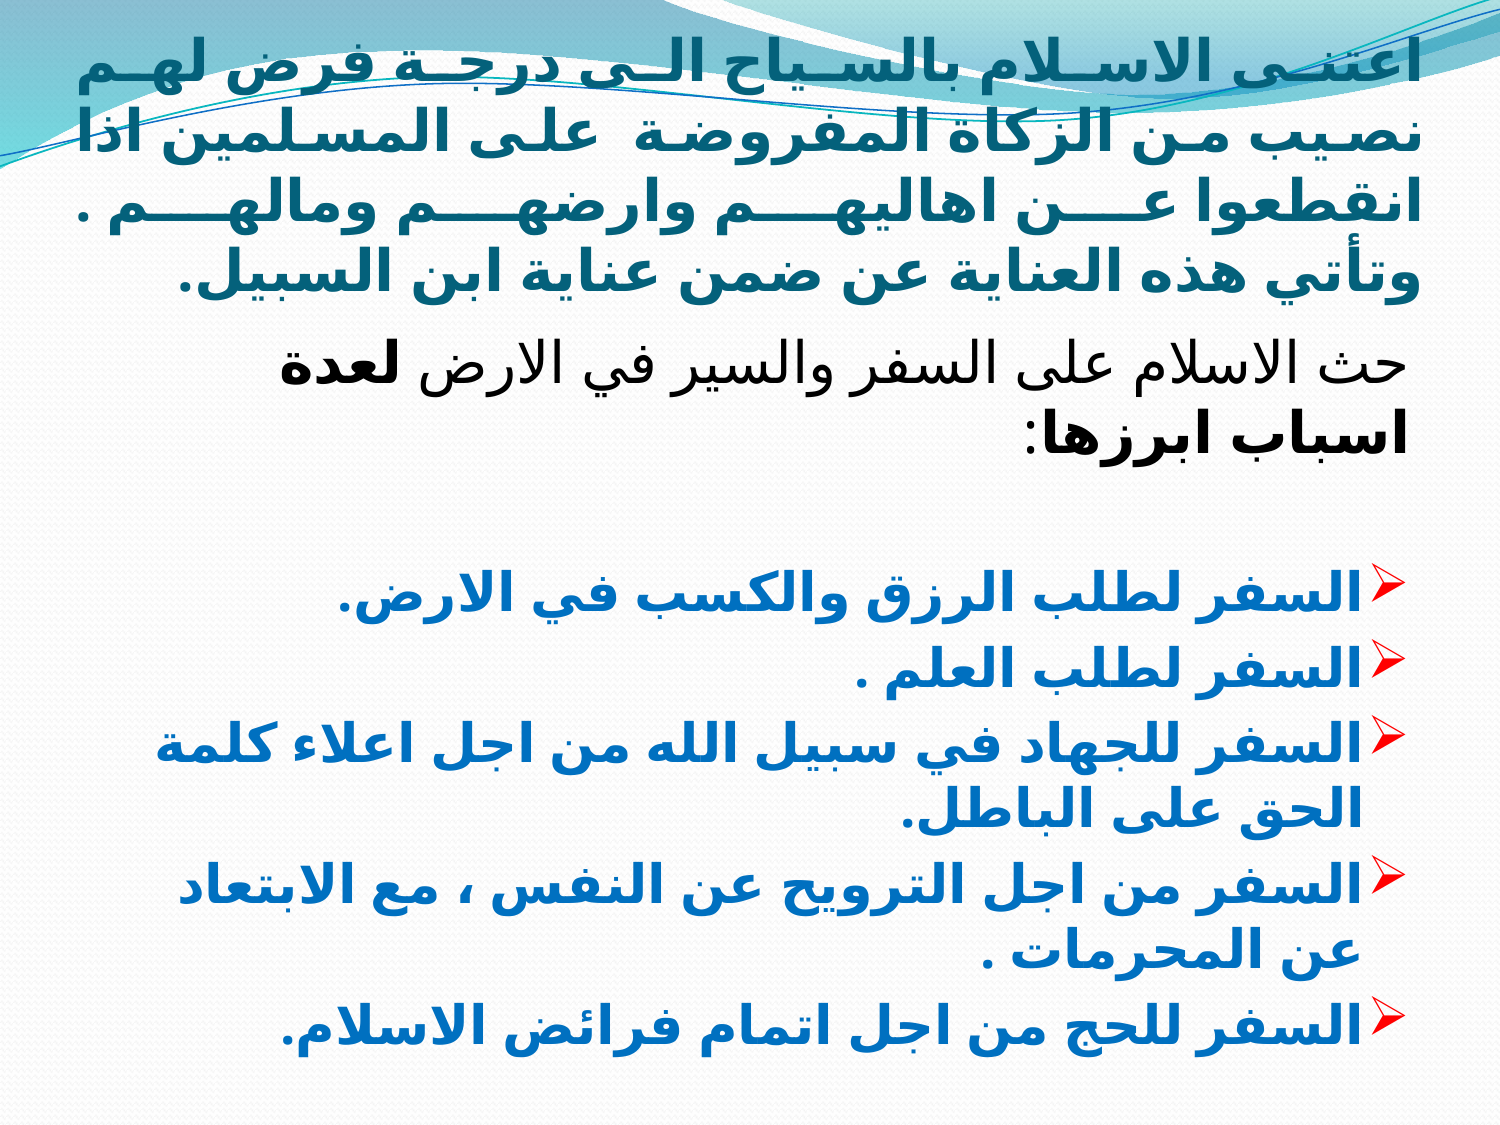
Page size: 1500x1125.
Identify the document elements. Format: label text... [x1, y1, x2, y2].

list حث الاسلام على السفر والسير في الارض لعدة اسباب ابرزها: السفر لطلب الرزق والكسب في الارض. السفر لطلب العلم . السفر للجهاد في سبيل الله من اجل اعلاء كلمة الحق على الباطل. السفر من اجل الترويح عن النفس ، مع الابتعاد عن المحرمات . السفر للحج من اجل اتمام فرائض الاسلام. [75, 317, 1425, 1038]
title اعتنى الاسلام بالسياح الى درجة فرض لهم نصيب من الزكاة المفروضة على المسلمين اذا انقطعوا عن اهاليهم وارضهم ومالهم . وتأتي هذه العناية عن ضمن عناية ابن السبيل. [75, 137, 1425, 303]
